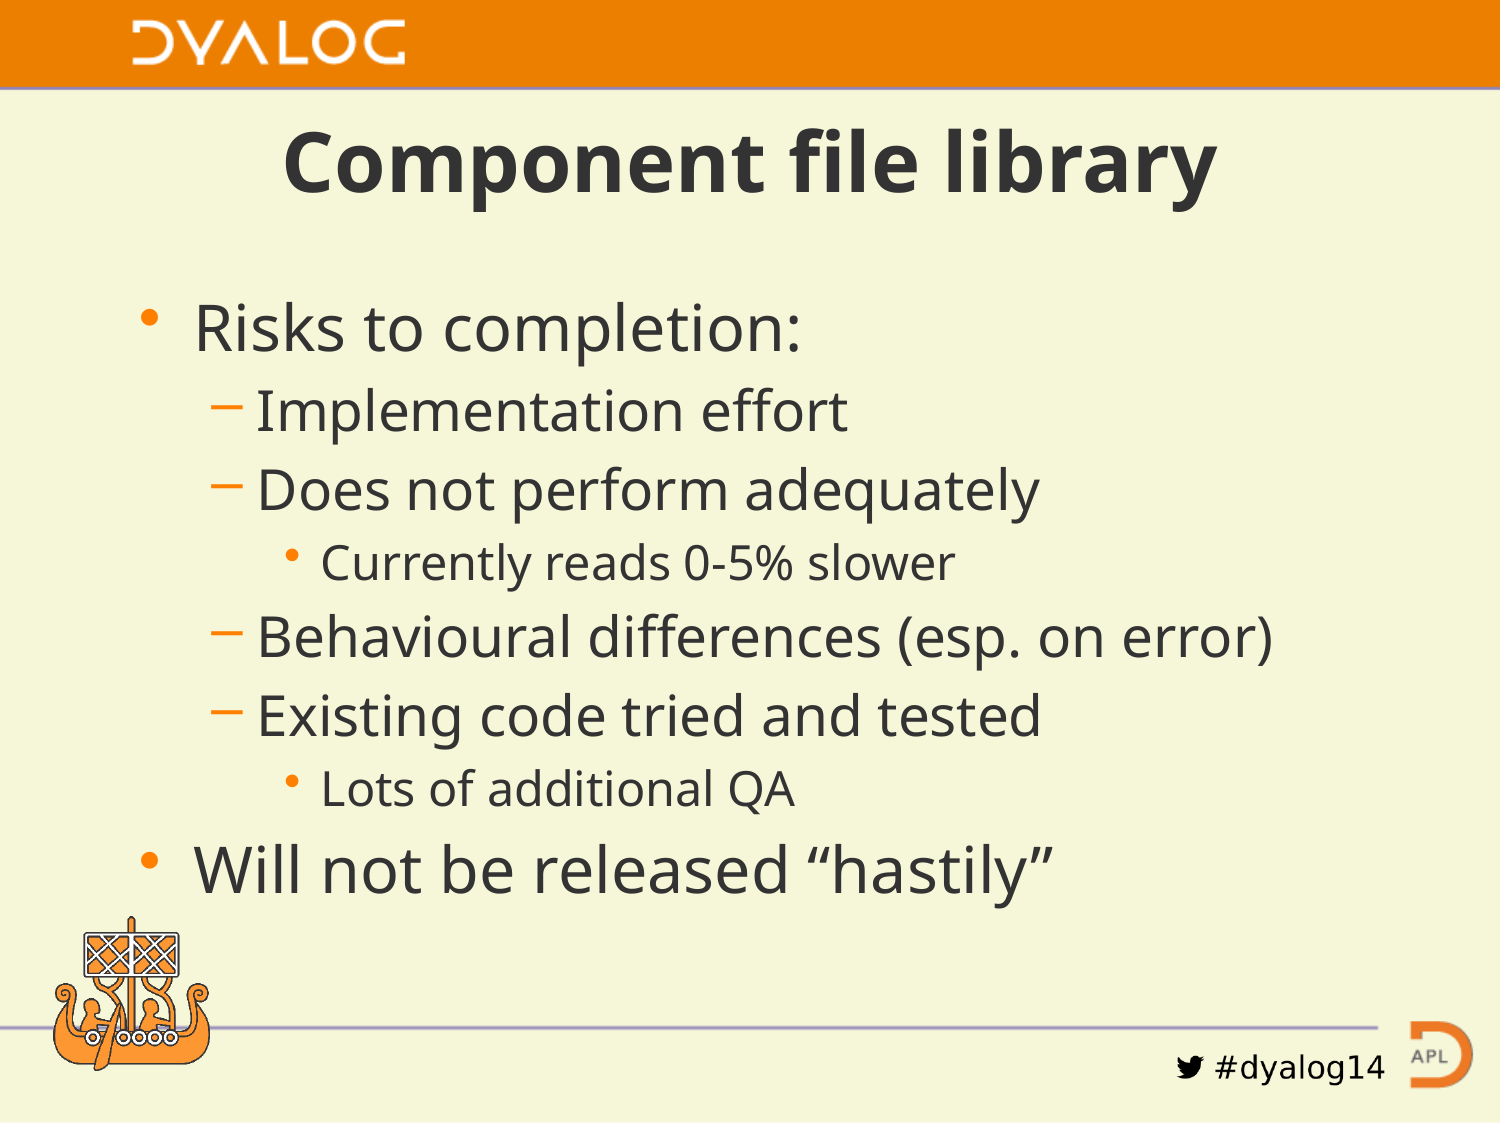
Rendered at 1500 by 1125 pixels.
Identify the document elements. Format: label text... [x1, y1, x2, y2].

picture [0, 0, 1500, 1123]
list Risks to completion: Implementation effort Does not perform adequately Currently reads 0-5% slower Behavioural differences (esp. on error) Existing code tried and tested Lots of additional QA Will not be released “hastily” [123, 278, 1376, 917]
title Component file library [123, 101, 1376, 254]
